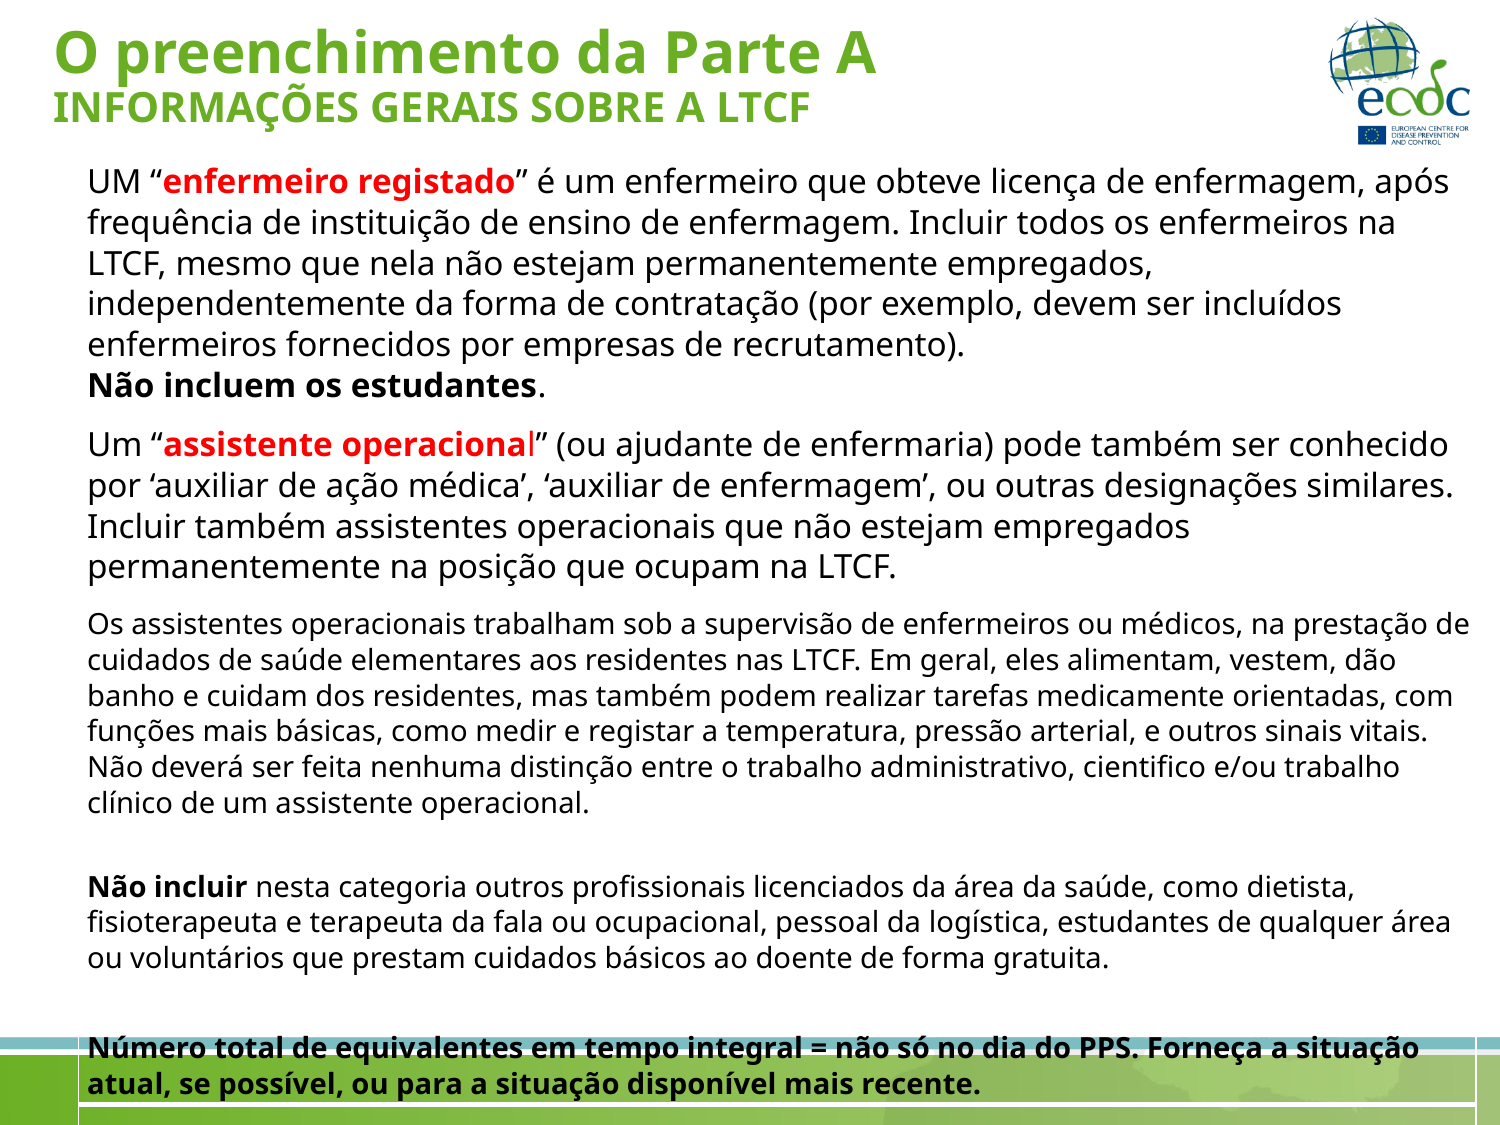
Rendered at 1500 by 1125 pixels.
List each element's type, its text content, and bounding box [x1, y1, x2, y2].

table_header UM “enfermeiro registado” é um enfermeiro que obteve licença de enfermagem, após frequência de instituição de ensino de enfermagem. Incluir todos os enfermeiros na LTCF, mesmo que nela não estejam permanentemente empregados, independentemente da forma de contratação (por exemplo, devem ser incluídos enfermeiros fornecidos por empresas de recrutamento). Não incluem os estudantes. [79, 159, 1475, 419]
table_cell [79, 1107, 1475, 1125]
table_cell Um “assistente operacional” (ou ajudante de enfermaria) pode também ser conhecido por ‘auxiliar de ação médica’, ‘auxiliar de enfermagem’, ou outras designações similares. Incluir também assistentes operacionais que não estejam empregados permanentemente na posição que ocupam na LTCF. Os assistentes operacionais trabalham sob a supervisão de enfermeiros ou médicos, na prestação de cuidados de saúde elementares aos residentes nas LTCF. Em geral, eles alimentam, vestem, dão banho e cuidam dos residentes, mas também podem realizar tarefas medicamente orientadas, com funções mais básicas, como medir e registar a temperatura, pressão arterial, e outros sinais vitais. Não deverá ser feita nenhuma distinção entre o trabalho administrativo, cientifico e/ou trabalho clínico de um assistente operacional. Não incluir nesta categoria outros profissionais licenciados da área da saúde, como dietista, fisioterapeuta e terapeuta da fala ou ocupacional, pessoal da logística, estudantes de qualquer área ou voluntários que prestam cuidados básicos ao doente de forma gratuita. Número total de equivalentes em tempo integral = não só no dia do PPS. Forneça a situação atual, se possível, ou para a situação disponível mais recente. [79, 424, 1475, 1102]
picture [1477, 1037, 1500, 1125]
title O preenchimento da Parte A INFORMAÇÕES GERAIS SOBRE A LTCF [53, 23, 1404, 159]
picture [0, 1037, 78, 1125]
picture [1328, 17, 1473, 148]
